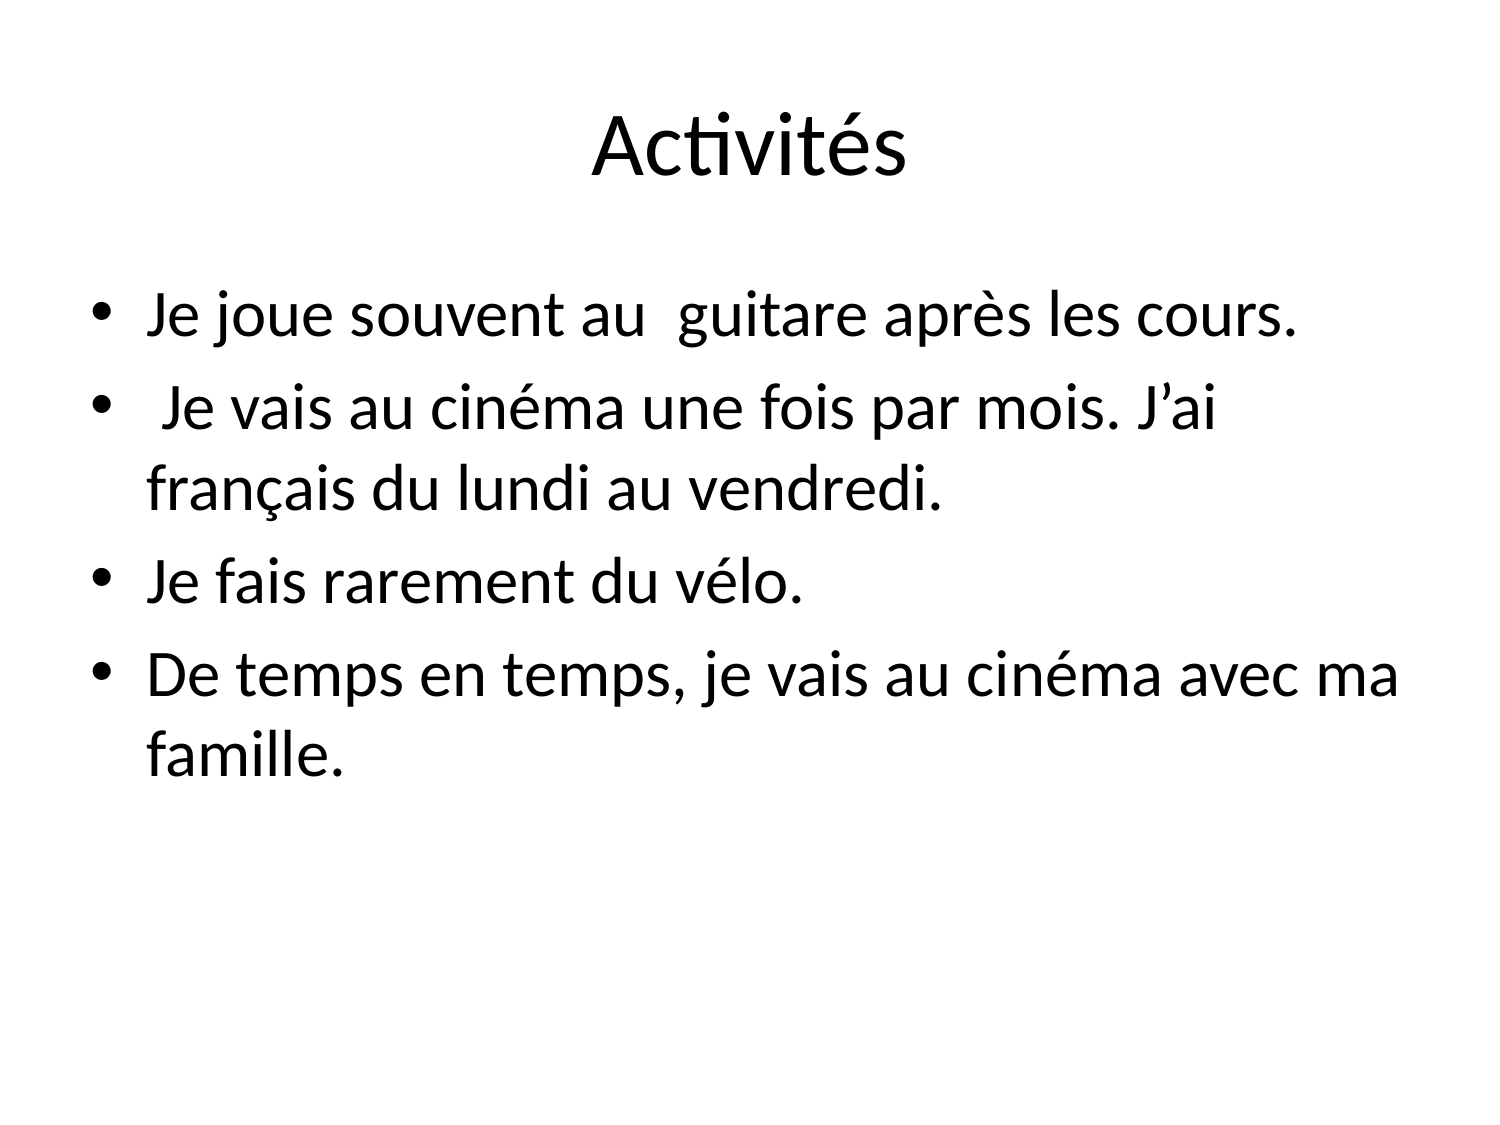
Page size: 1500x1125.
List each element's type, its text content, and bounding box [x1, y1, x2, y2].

list Je joue souvent au guitare après les cours. Je vais au cinéma une fois par mois. J’ai français du lundi au vendredi. Je fais rarement du vélo. De temps en temps, je vais au cinéma avec ma famille. [75, 262, 1425, 1005]
title Activités [75, 45, 1425, 233]
